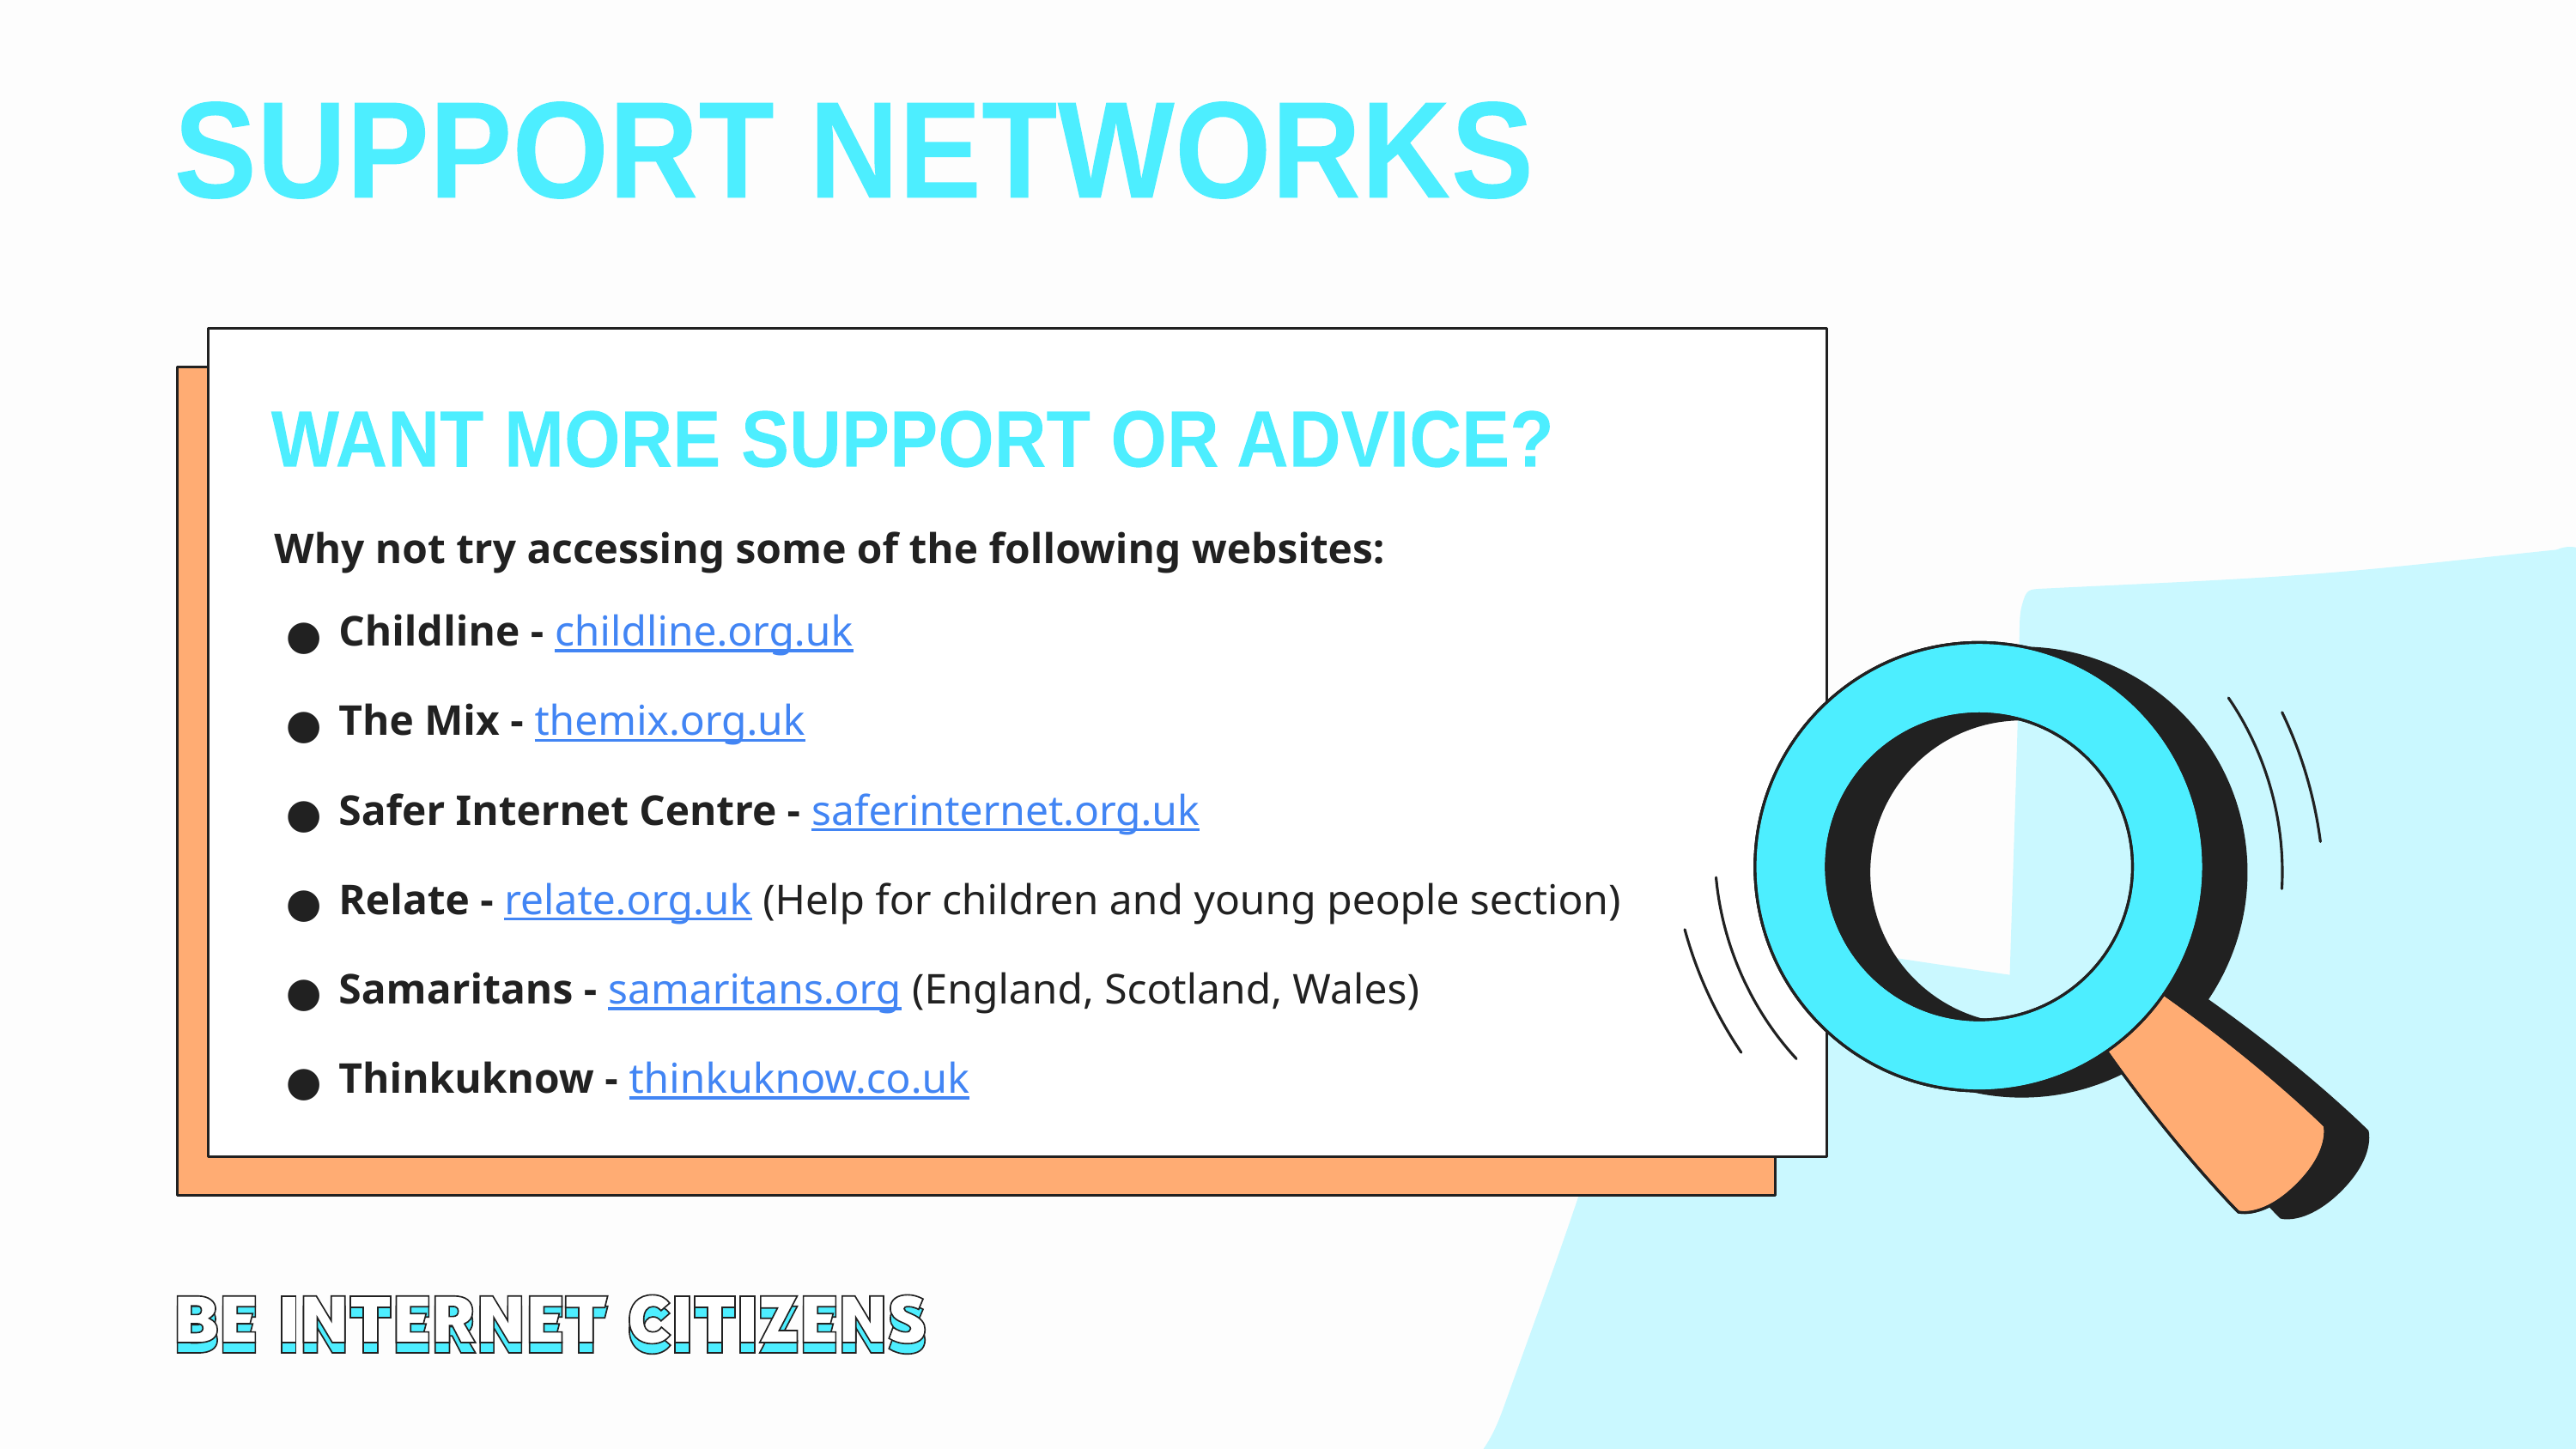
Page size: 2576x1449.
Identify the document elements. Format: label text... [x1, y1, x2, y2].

text_box [1973, 1052, 2122, 1097]
text_box [2107, 994, 2326, 1212]
text_box [1826, 714, 2017, 1020]
text_box [1754, 642, 2204, 1090]
text_box Why not try accessing some of the following websites: Childline - childline.org.uk The Mix - themix.org.uk Safer Internet Centre - saferinternet.org.uk Relate - relate.org.uk (Help for children and young people section) Samaritans - samaritans.org (England, Scotland, Wales) Thinkuknow - thinkuknow.co.uk [261, 504, 1689, 1121]
text_box [2033, 648, 2368, 1218]
text_box [177, 367, 1776, 1196]
text_box [1483, 547, 2576, 1449]
text_box [208, 328, 1827, 1157]
